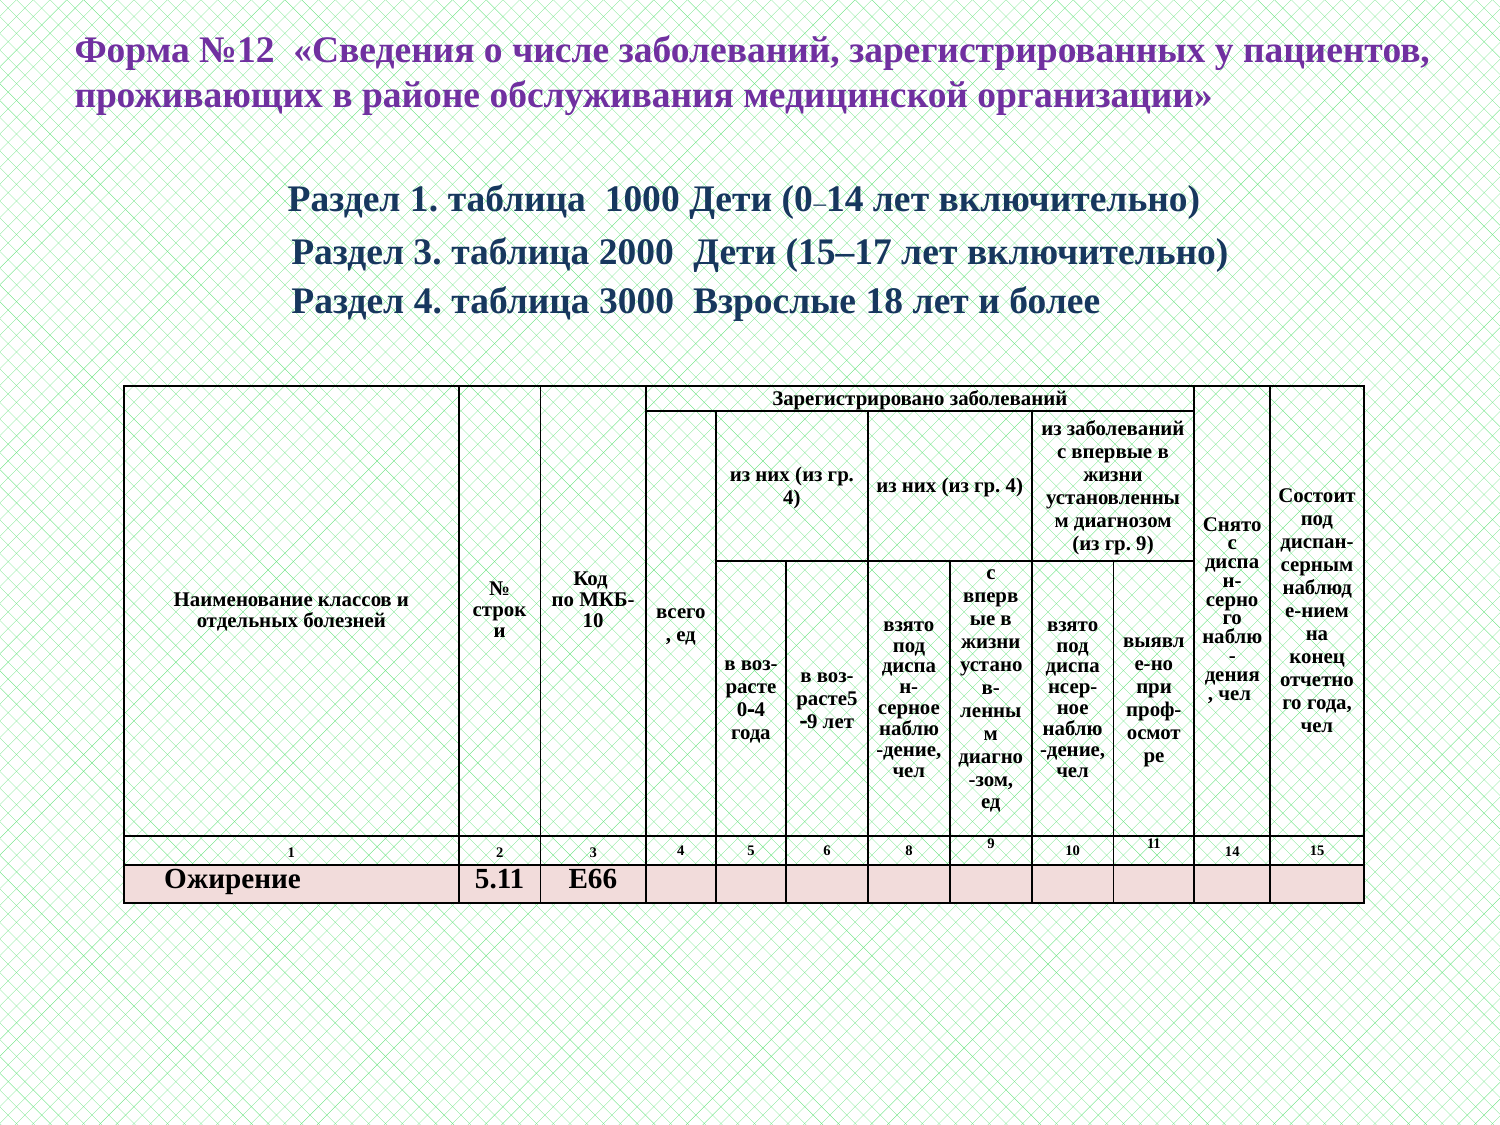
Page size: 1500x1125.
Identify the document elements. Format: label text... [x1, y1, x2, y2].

table_cell с впервые в жизни установ-ленным диагно-зом, ед [951, 562, 1031, 835]
table_cell 10 [1033, 837, 1113, 864]
table_cell всего, ед [647, 412, 715, 835]
table_header № строки [460, 387, 540, 835]
table_cell взято под диспан-серное наблю-дение, чел [869, 562, 949, 835]
table_cell 5 [717, 837, 785, 864]
table_header Снято с диспан-серного наблю-дения, чел [1195, 387, 1269, 835]
text_box Раздел 4. таблица 3000 Взрослые 18 лет и более [257, 269, 1116, 329]
table_cell выявле-но при проф-осмотре [1114, 562, 1193, 835]
text_box Раздел 1. таблица 1000 Дети (0–14 лет включительно) [272, 168, 1216, 219]
table_cell [717, 866, 785, 902]
table_cell из заболеваний с впервые в жизни установленным диагнозом (из гр. 9) [1033, 412, 1193, 560]
table_cell 15 [1271, 837, 1363, 864]
table_cell Ожирение [125, 866, 458, 902]
table_cell 1 [125, 837, 458, 864]
text_box Раздел 3. таблица 2000 Дети (15–17 лет включительно) [268, 219, 1244, 280]
table_cell 4 [647, 837, 715, 864]
table_cell из них (из гр. 4) [717, 412, 867, 560]
table_cell [1033, 866, 1113, 902]
table_cell 3 [541, 837, 645, 864]
table_cell 8 [869, 837, 949, 864]
table_cell 5.11 [460, 866, 540, 902]
table_cell [1114, 866, 1193, 902]
text_box Форма №12 «Сведения о числе заболеваний, зарегистрированных у пациентов, проживающих в районе обслуживания медицинской организации» [59, 18, 1452, 168]
table_header Наименование классов и отдельных болезней [125, 387, 458, 835]
table_cell [951, 866, 1031, 902]
table_cell E66 [541, 866, 645, 902]
table_header Код по МКБ-10 [541, 387, 645, 835]
table_header Состоит под диспан-серным наблюде-нием на конец отчетного года, чел [1271, 387, 1363, 835]
table_cell в воз-расте59 лет [787, 562, 867, 835]
table_cell 9 [951, 837, 1031, 864]
table_cell 2 [460, 837, 540, 864]
table_header Зарегистрировано заболеваний [647, 387, 1193, 410]
table_cell в воз-расте 04 года [717, 562, 785, 835]
table_cell [787, 866, 867, 902]
table_cell [869, 866, 949, 902]
table_cell из них (из гр. 4) [869, 412, 1031, 560]
table_cell 6 [787, 837, 867, 864]
table_cell 14 [1195, 837, 1269, 864]
table_cell [647, 866, 715, 902]
table_cell 11 [1114, 837, 1193, 864]
table_cell [1195, 866, 1269, 902]
table_cell взято под диспансер-ное наблю-дение, чел [1033, 562, 1113, 835]
table_cell [1271, 866, 1363, 902]
